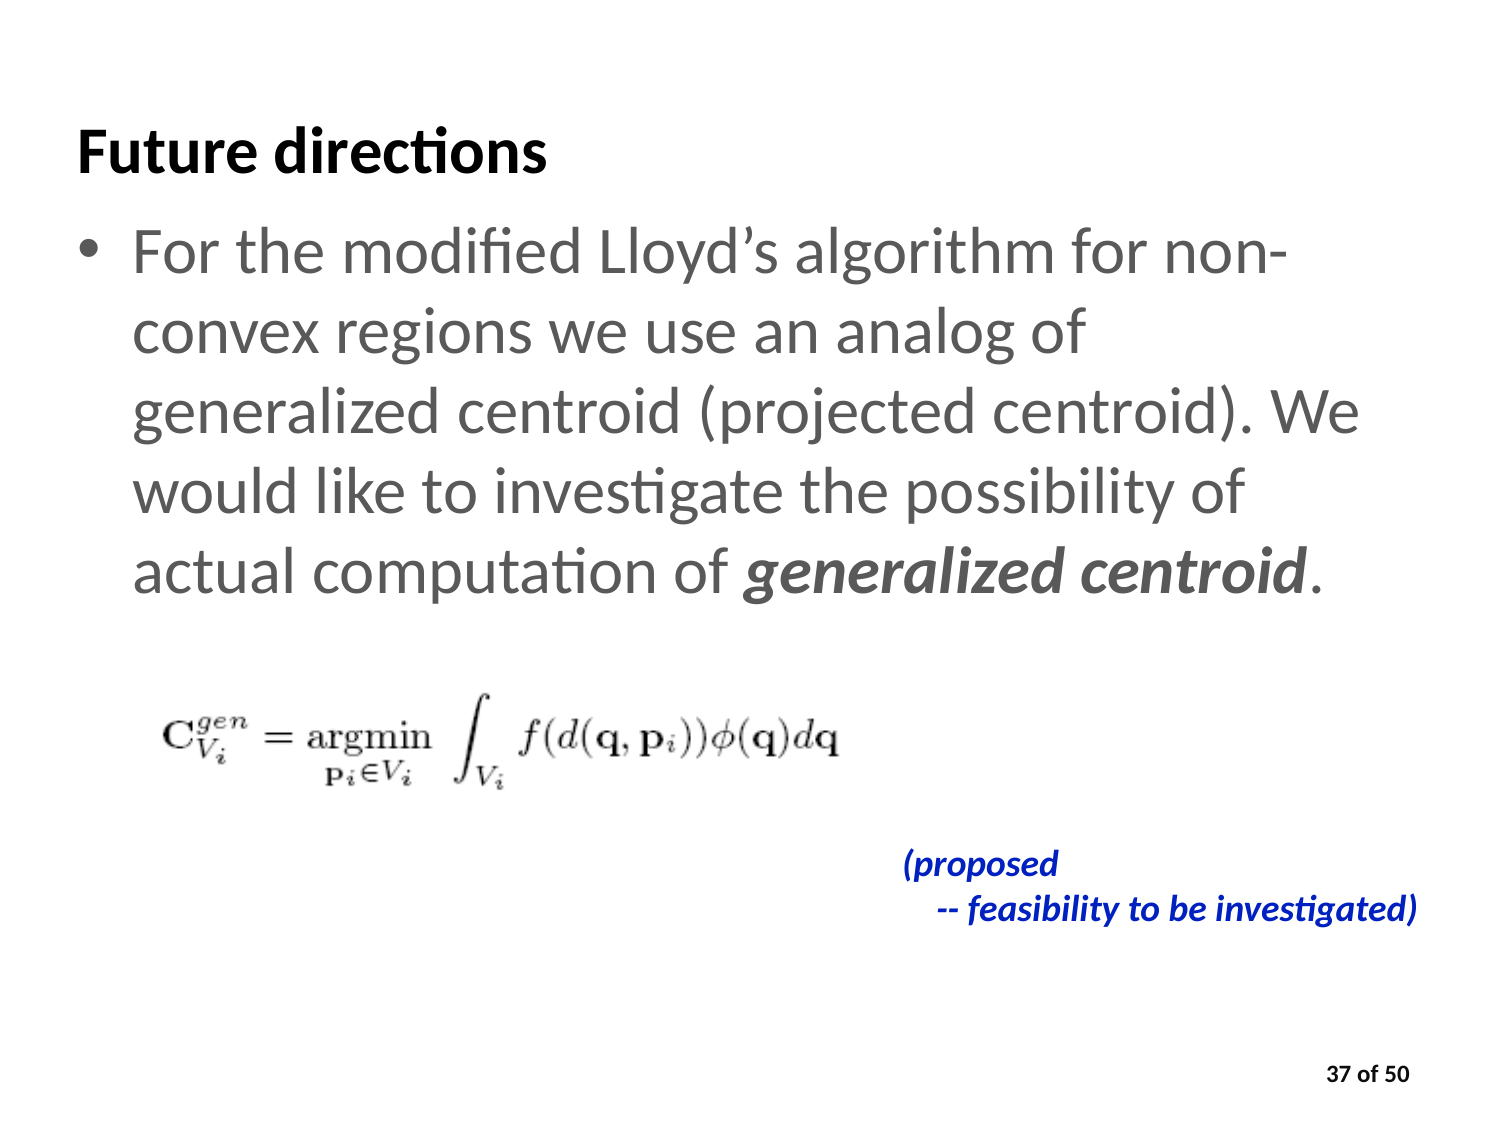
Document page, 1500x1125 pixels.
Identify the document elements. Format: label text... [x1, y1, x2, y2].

slide_number 37 of 50 [1074, 1042, 1425, 1103]
picture [149, 674, 858, 801]
text_box (proposed -- feasibility to be investigated) [887, 831, 1475, 937]
text_box Future directions For the modified Lloyd’s algorithm for non-convex regions we use an analog of generalized centroid (projected centroid). We would like to investigate the possibility of actual computation of generalized centroid. [62, 99, 1400, 615]
